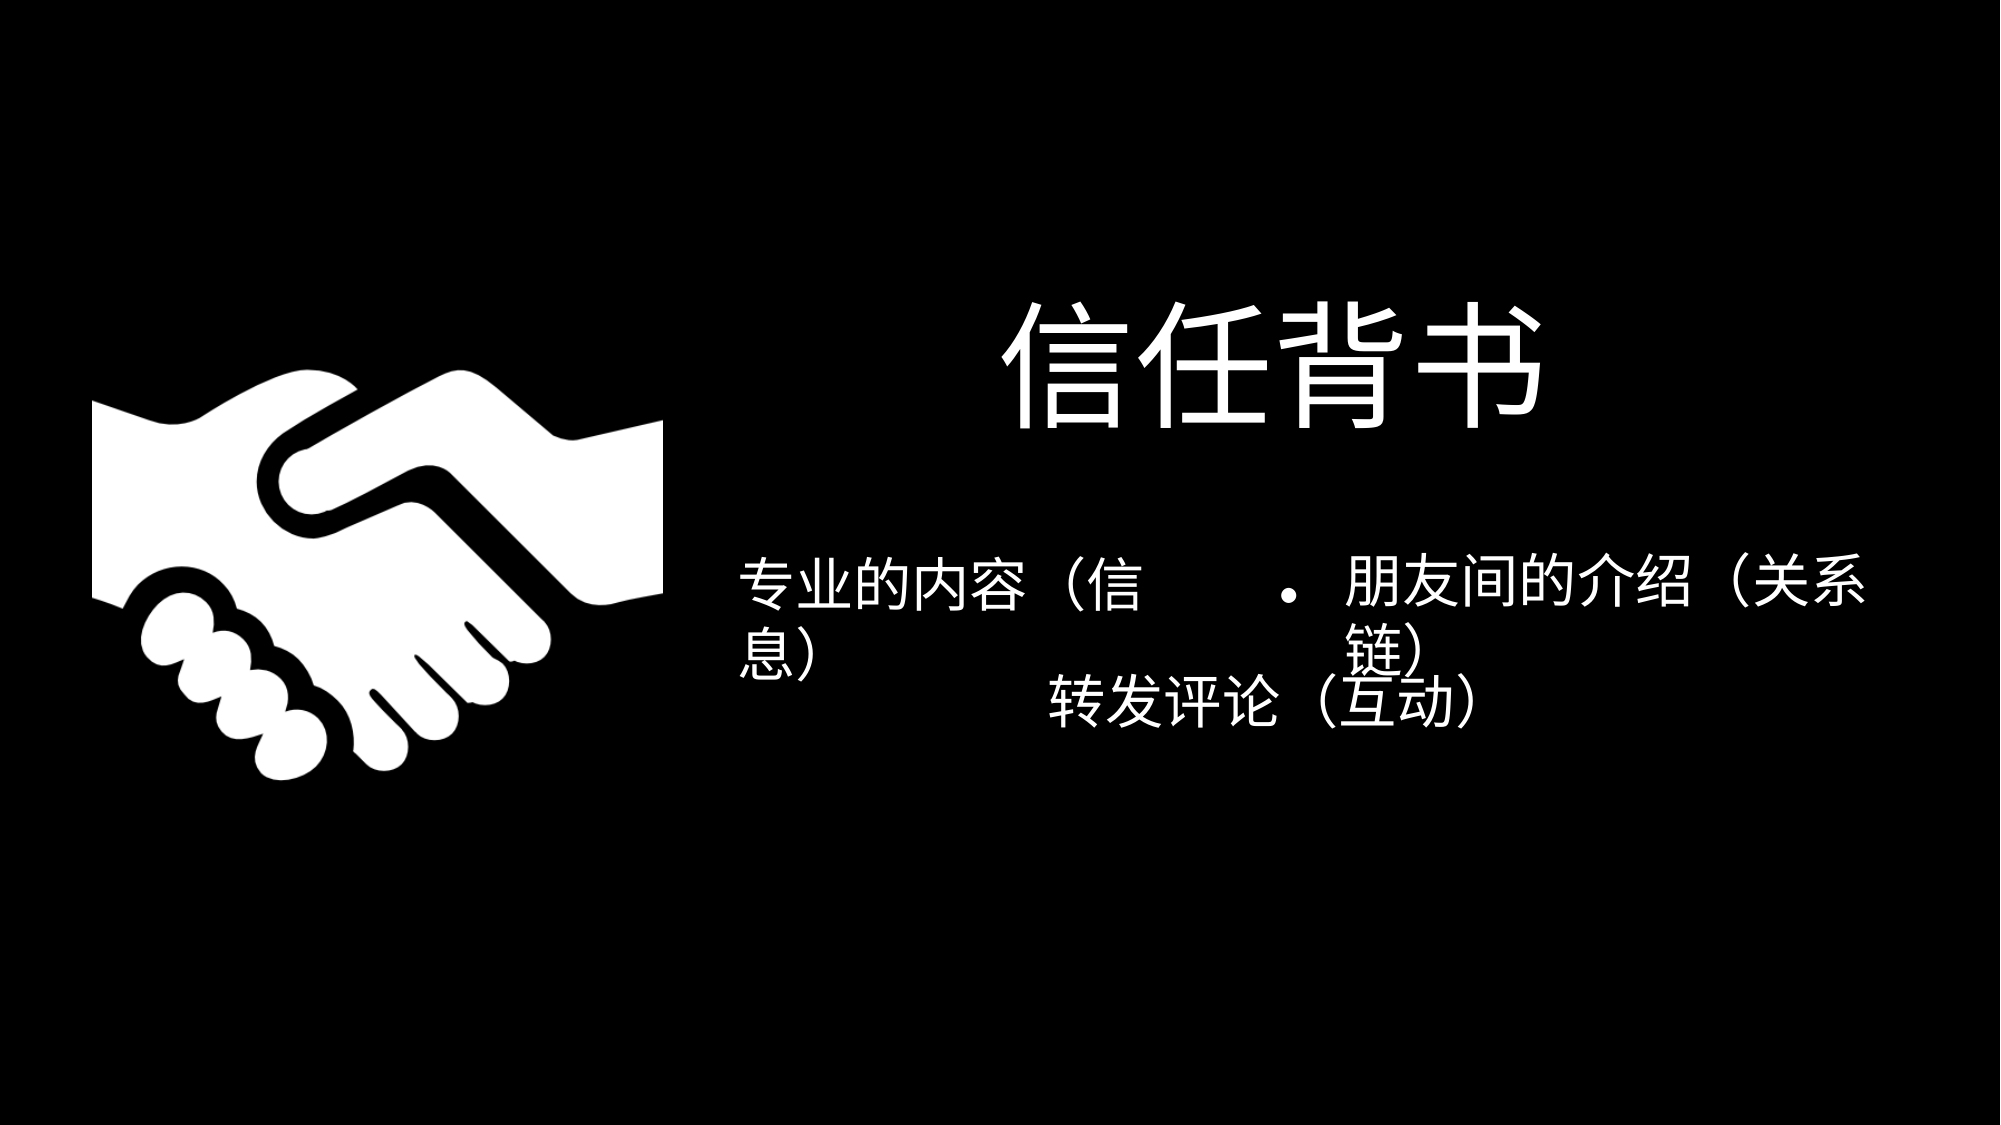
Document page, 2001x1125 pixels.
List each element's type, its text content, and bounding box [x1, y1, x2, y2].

text_box 转发评论（互动） [1032, 658, 1575, 743]
text_box 信任背书 [983, 272, 1676, 452]
text_box 专业的内容（信息） [722, 540, 1264, 696]
text_box 朋友间的介绍（关系链） [1329, 537, 1951, 692]
text_box . [1258, 469, 1320, 635]
picture [92, 258, 663, 828]
